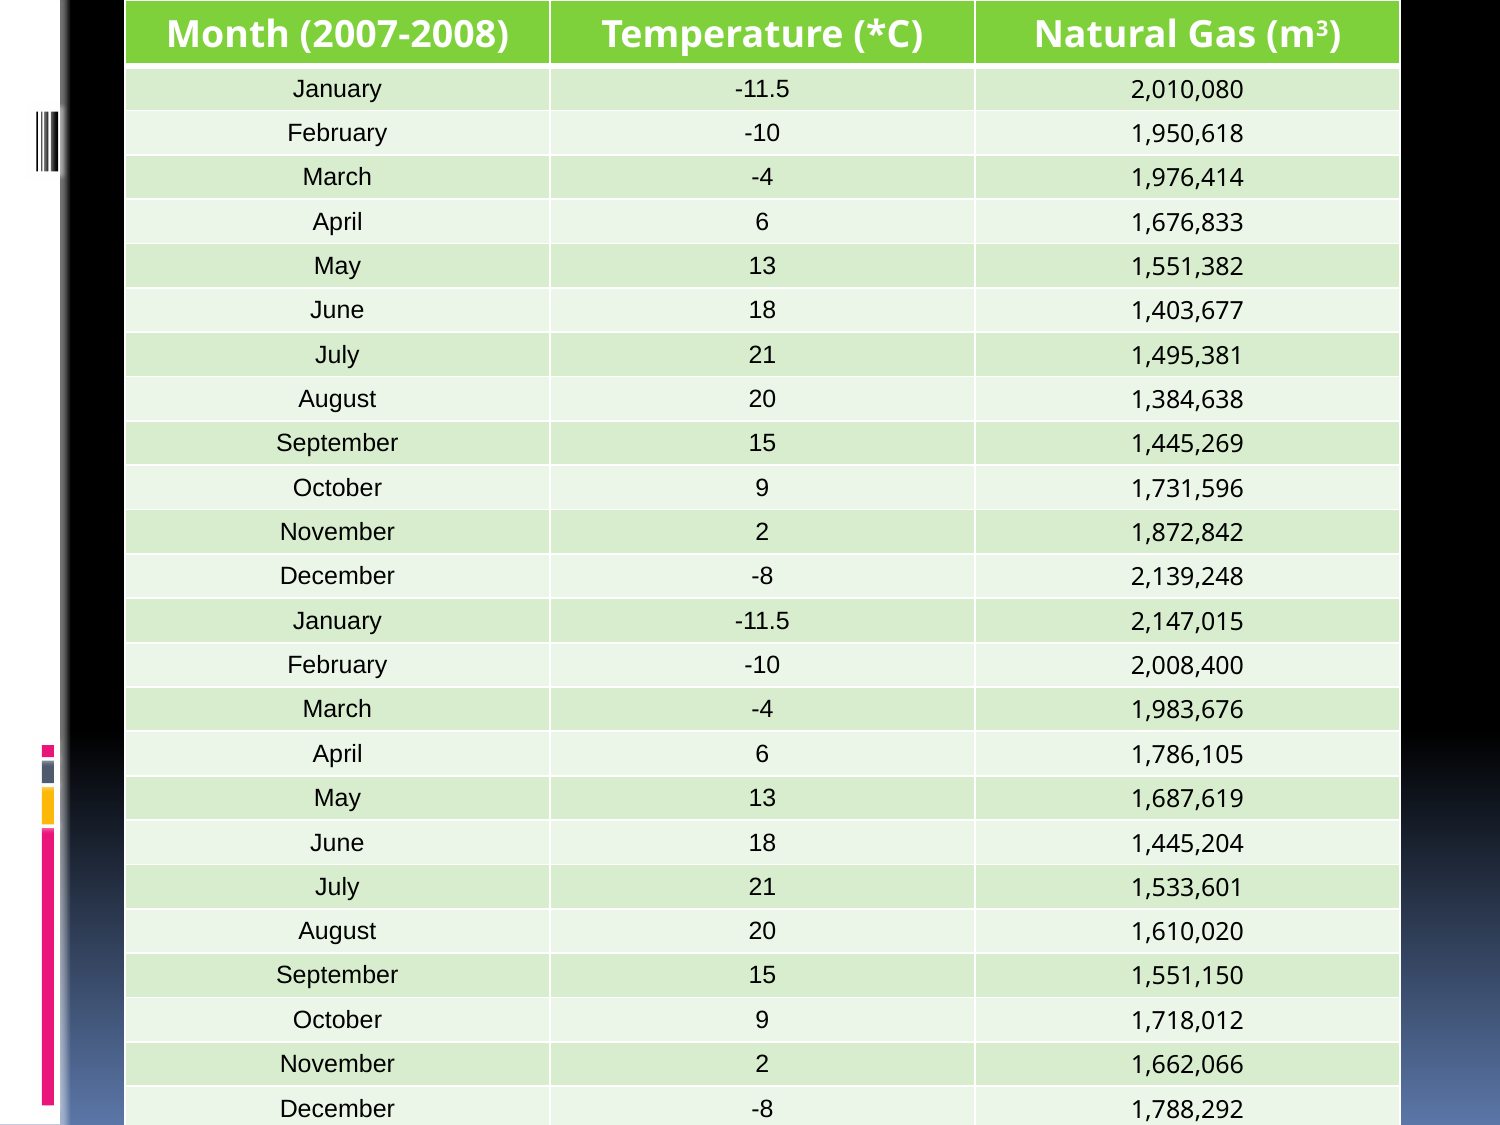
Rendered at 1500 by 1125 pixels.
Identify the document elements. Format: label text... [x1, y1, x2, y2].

table_cell 20 [551, 910, 974, 952]
table_cell April [126, 200, 549, 243]
table_cell 18 [551, 289, 974, 331]
table_cell 1,445,269 [976, 422, 1399, 464]
table_cell 1,551,382 [976, 244, 1399, 287]
table_cell 1,786,105 [976, 732, 1399, 775]
table_cell January [126, 599, 549, 642]
table_cell April [126, 732, 549, 775]
table_cell 1,731,596 [976, 466, 1399, 509]
table_cell 15 [551, 954, 974, 997]
table_cell October [126, 998, 549, 1041]
table_cell -4 [551, 688, 974, 730]
table_cell August [126, 377, 549, 420]
table_cell November [126, 510, 549, 553]
table_cell February [126, 111, 549, 154]
table_cell 1,403,677 [976, 289, 1399, 331]
table_cell July [126, 865, 549, 908]
table_cell 1,872,842 [976, 510, 1399, 553]
table_cell 1,976,414 [976, 156, 1399, 198]
table_cell 2,147,015 [976, 599, 1399, 642]
table_cell September [126, 954, 549, 997]
table_cell August [126, 910, 549, 952]
table_cell -10 [551, 111, 974, 154]
table_cell -11.5 [551, 69, 974, 110]
table_cell 6 [551, 732, 974, 775]
table_cell 9 [551, 998, 974, 1041]
table_cell June [126, 821, 549, 864]
table_cell 1,788,292 [976, 1087, 1399, 1125]
table_cell 2 [551, 510, 974, 553]
table_cell September [126, 422, 549, 464]
table_cell 15 [551, 422, 974, 464]
table_cell October [126, 466, 549, 509]
table_cell 1,676,833 [976, 200, 1399, 243]
table_header Temperature (*C) [551, 1, 974, 63]
table_cell November [126, 1043, 549, 1085]
table_cell 2 [551, 1043, 974, 1085]
table_cell -8 [551, 1087, 974, 1125]
table_cell December [126, 555, 549, 597]
table_cell 1,445,204 [976, 821, 1399, 864]
table_cell 21 [551, 333, 974, 376]
table_cell 2,008,400 [976, 644, 1399, 686]
table_cell -10 [551, 644, 974, 686]
table_cell -4 [551, 156, 974, 198]
table_header Natural Gas (m3) [976, 1, 1399, 63]
table_cell 18 [551, 821, 974, 864]
table_cell March [126, 156, 549, 198]
table_header Month (2007-2008) [126, 1, 549, 63]
table_cell 1,983,676 [976, 688, 1399, 730]
table_cell 1,662,066 [976, 1043, 1399, 1085]
table_cell 13 [551, 244, 974, 287]
table_cell 1,384,638 [976, 377, 1399, 420]
table_cell February [126, 644, 549, 686]
table_cell July [126, 333, 549, 376]
table_cell 1,495,381 [976, 333, 1399, 376]
table_cell 1,718,012 [976, 998, 1399, 1041]
table_cell 20 [551, 377, 974, 420]
table_cell June [126, 289, 549, 331]
table_cell March [126, 688, 549, 730]
table_cell 1,551,150 [976, 954, 1399, 997]
table_cell 13 [551, 777, 974, 819]
table_cell -8 [551, 555, 974, 597]
table_cell 6 [551, 200, 974, 243]
table_cell 2,139,248 [976, 555, 1399, 597]
table_cell 1,610,020 [976, 910, 1399, 952]
table_cell 1,950,618 [976, 111, 1399, 154]
table_cell -11.5 [551, 599, 974, 642]
table_cell May [126, 244, 549, 287]
table_cell 1,687,619 [976, 777, 1399, 819]
table_cell December [126, 1087, 549, 1125]
table_cell 1,533,601 [976, 865, 1399, 908]
table_cell January [126, 69, 549, 110]
table_cell 21 [551, 865, 974, 908]
table_cell May [126, 777, 549, 819]
table_cell 9 [551, 466, 974, 509]
table_cell 2,010,080 [976, 69, 1399, 110]
